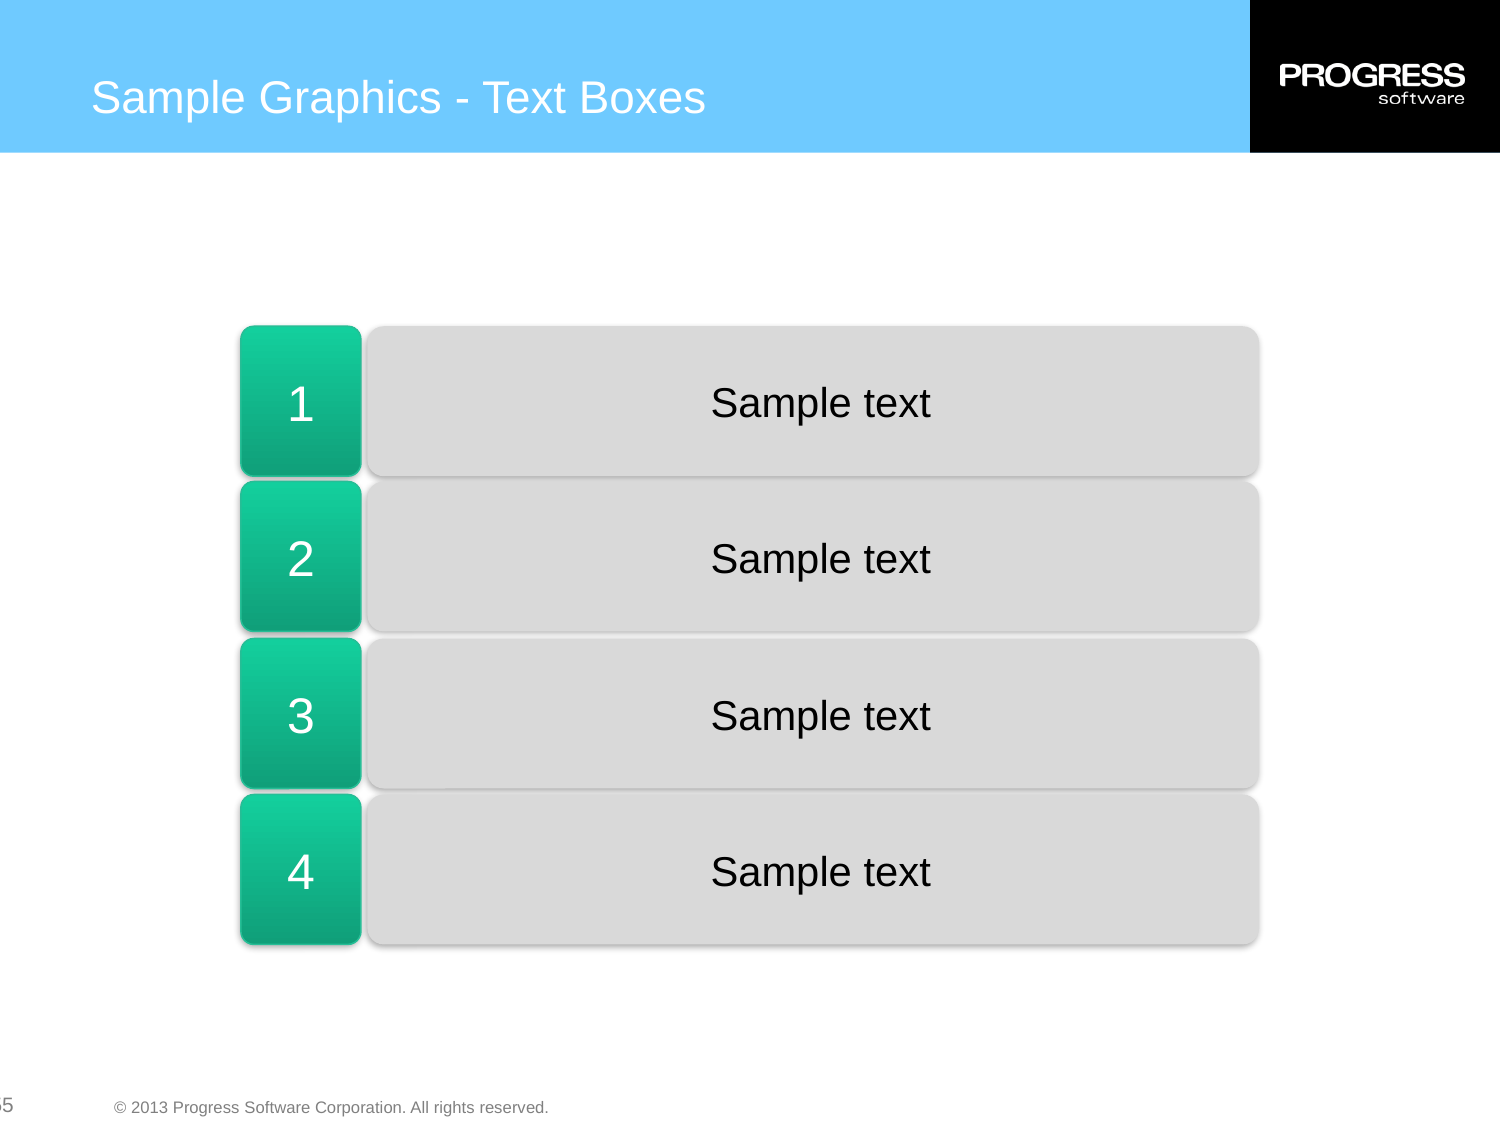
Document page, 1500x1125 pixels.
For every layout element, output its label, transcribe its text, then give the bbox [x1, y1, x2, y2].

picture [1280, 63, 1465, 104]
text_box 2 [240, 480, 362, 633]
text_box 1 [240, 325, 362, 477]
text_box Sample text [366, 325, 1260, 477]
text_box 4 [240, 793, 362, 946]
text_box Sample text [366, 637, 1260, 790]
text_box 3 [240, 637, 362, 790]
text_box Sample text [366, 480, 1260, 633]
text_box Sample text [366, 793, 1260, 946]
title Sample Graphics - Text Boxes [75, 64, 1201, 132]
